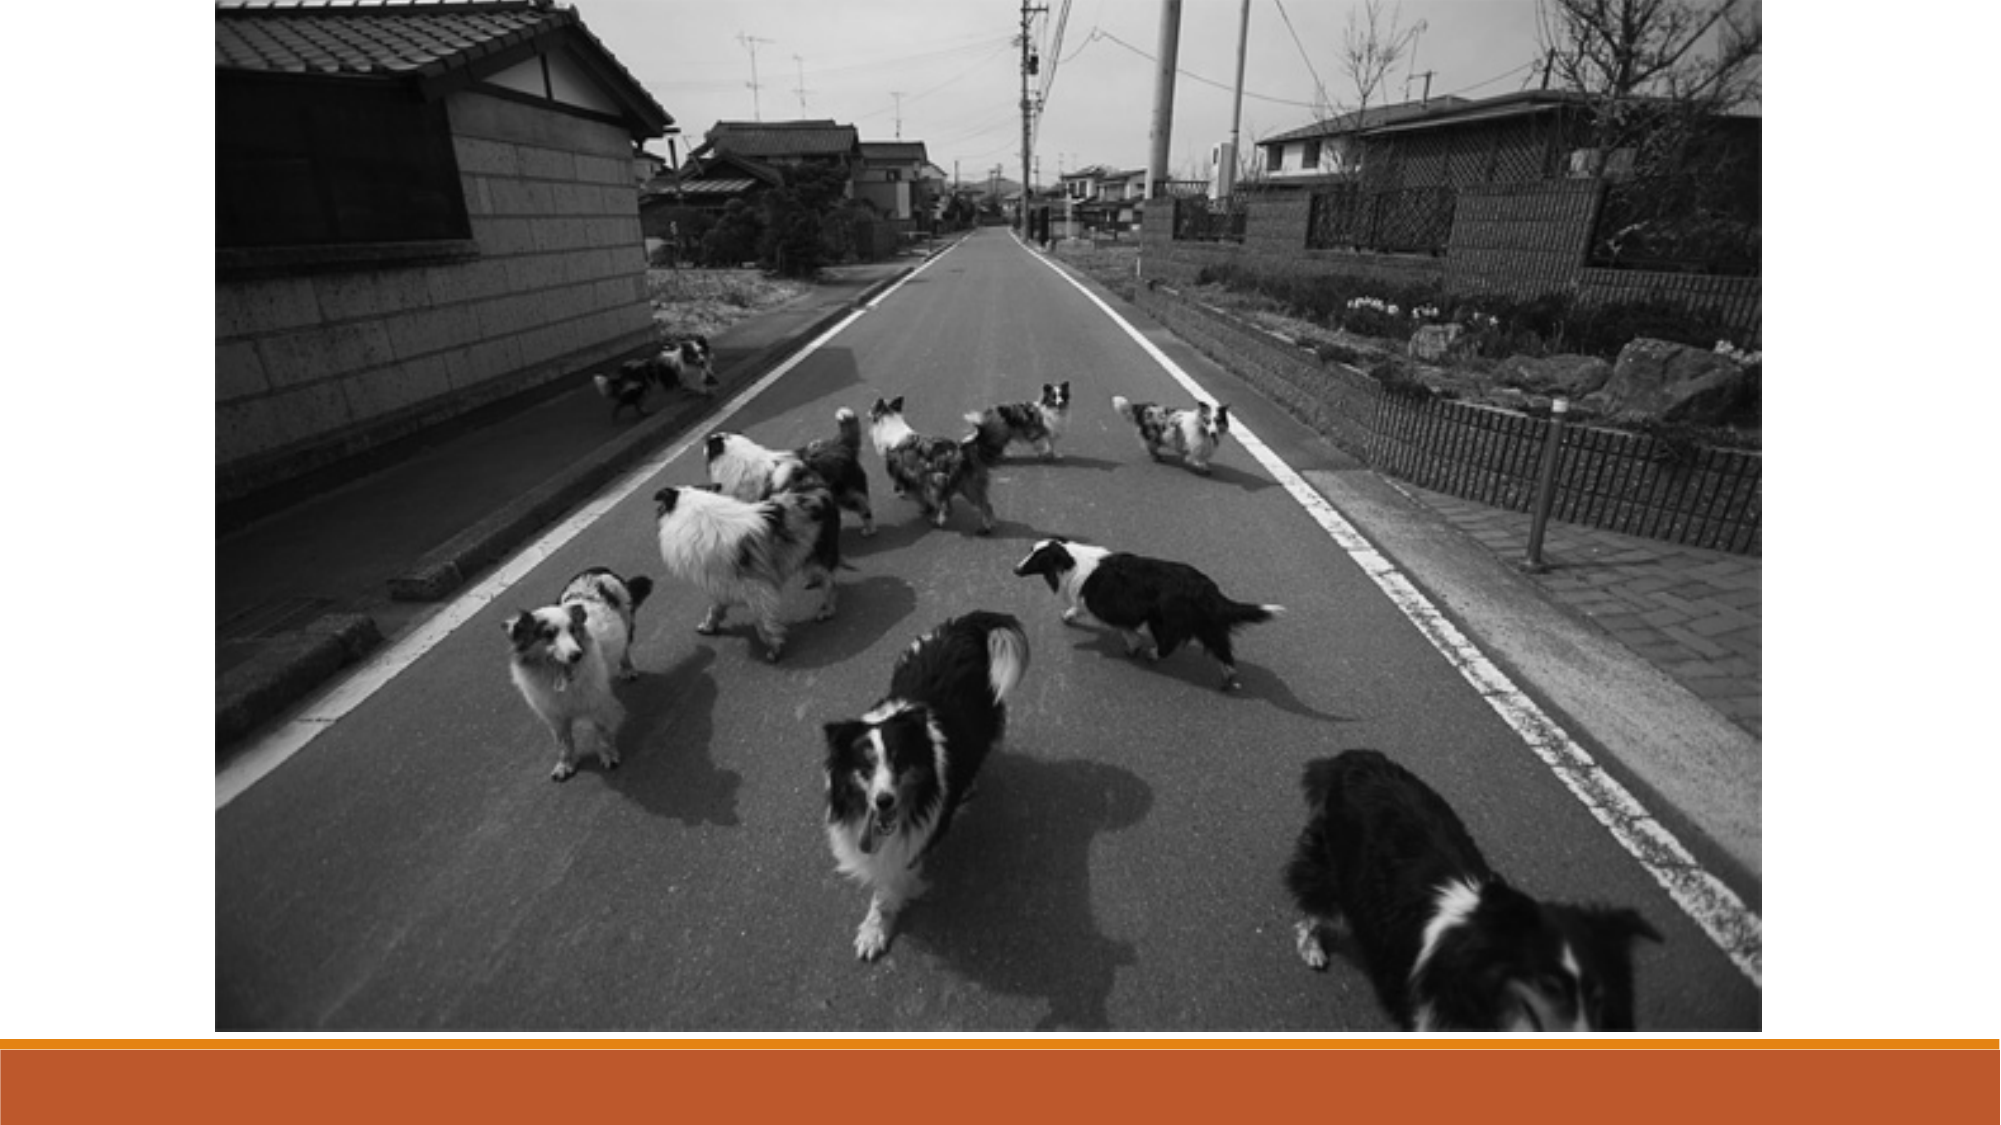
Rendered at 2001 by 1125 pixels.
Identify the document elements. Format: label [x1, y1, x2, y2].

picture [214, 0, 1763, 1033]
